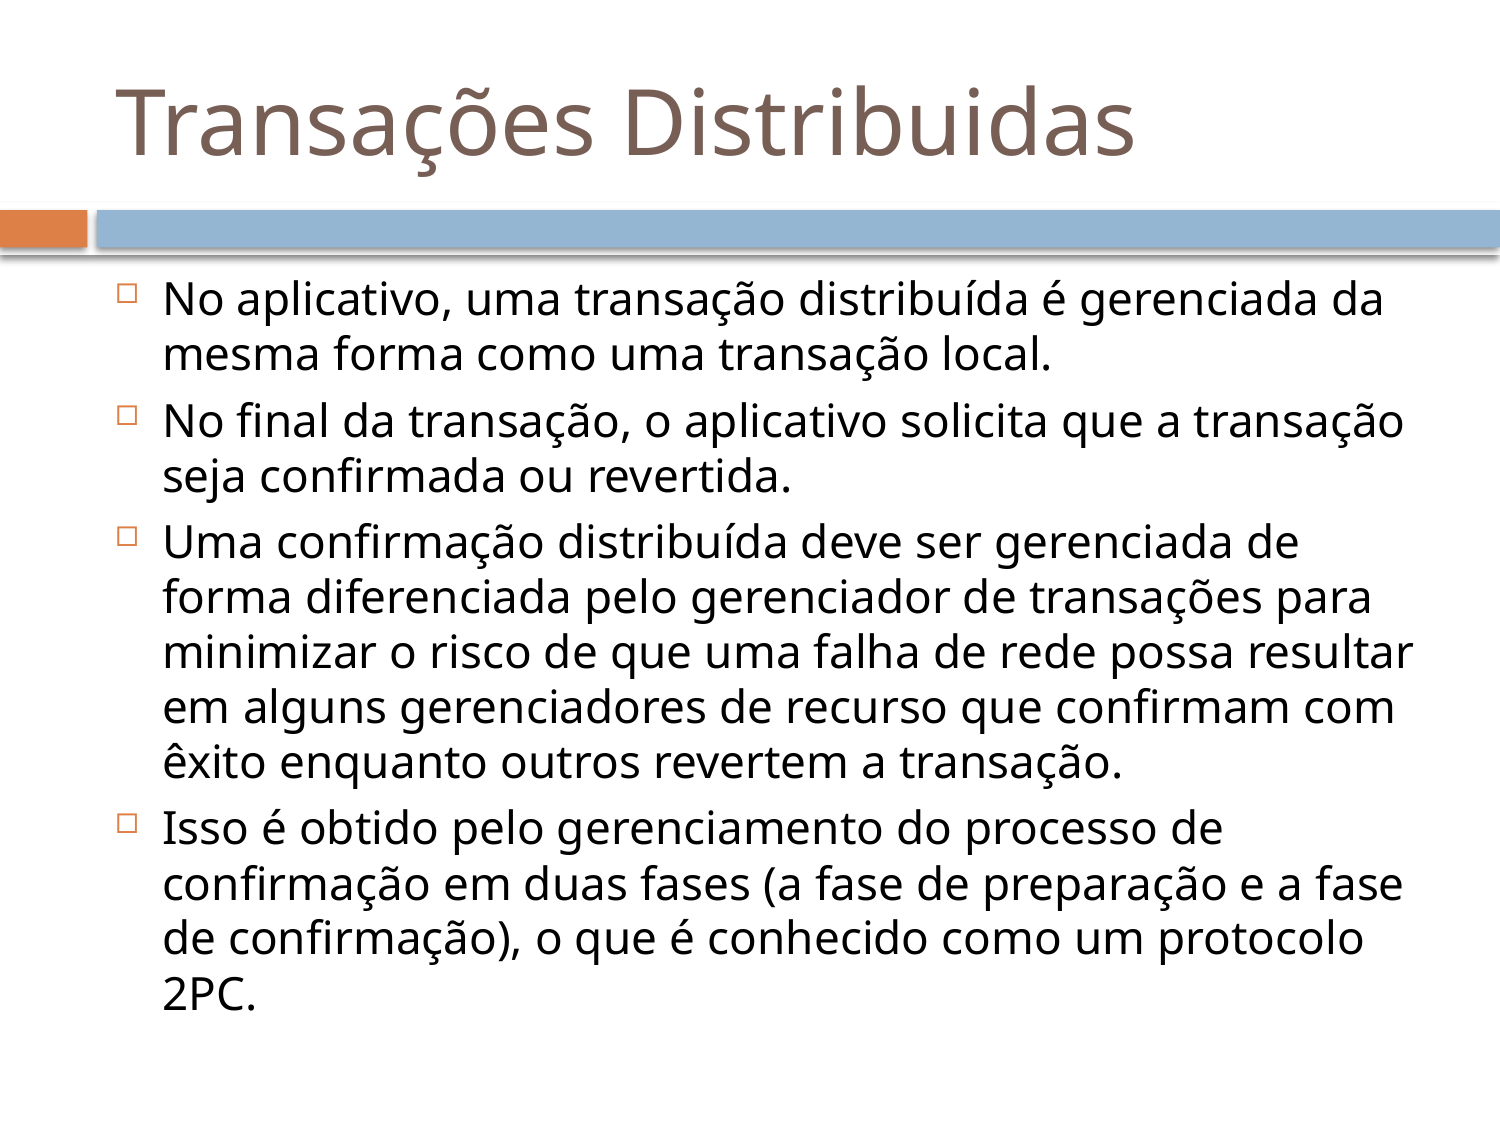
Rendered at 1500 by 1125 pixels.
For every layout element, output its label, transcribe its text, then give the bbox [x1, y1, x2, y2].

list No aplicativo, uma transação distribuída é gerenciada da mesma forma como uma transação local. No final da transação, o aplicativo solicita que a transação seja confirmada ou revertida. Uma confirmação distribuída deve ser gerenciada de forma diferenciada pelo gerenciador de transações para minimizar o risco de que uma falha de rede possa resultar em alguns gerenciadores de recurso que confirmam com êxito enquanto outros revertem a transação. Isso é obtido pelo gerenciamento do processo de confirmação em duas fases (a fase de preparação e a fase de confirmação), o que é conhecido como um protocolo 2PC. [100, 262, 1438, 1063]
title Transações Distribuidas [100, 37, 1438, 200]
